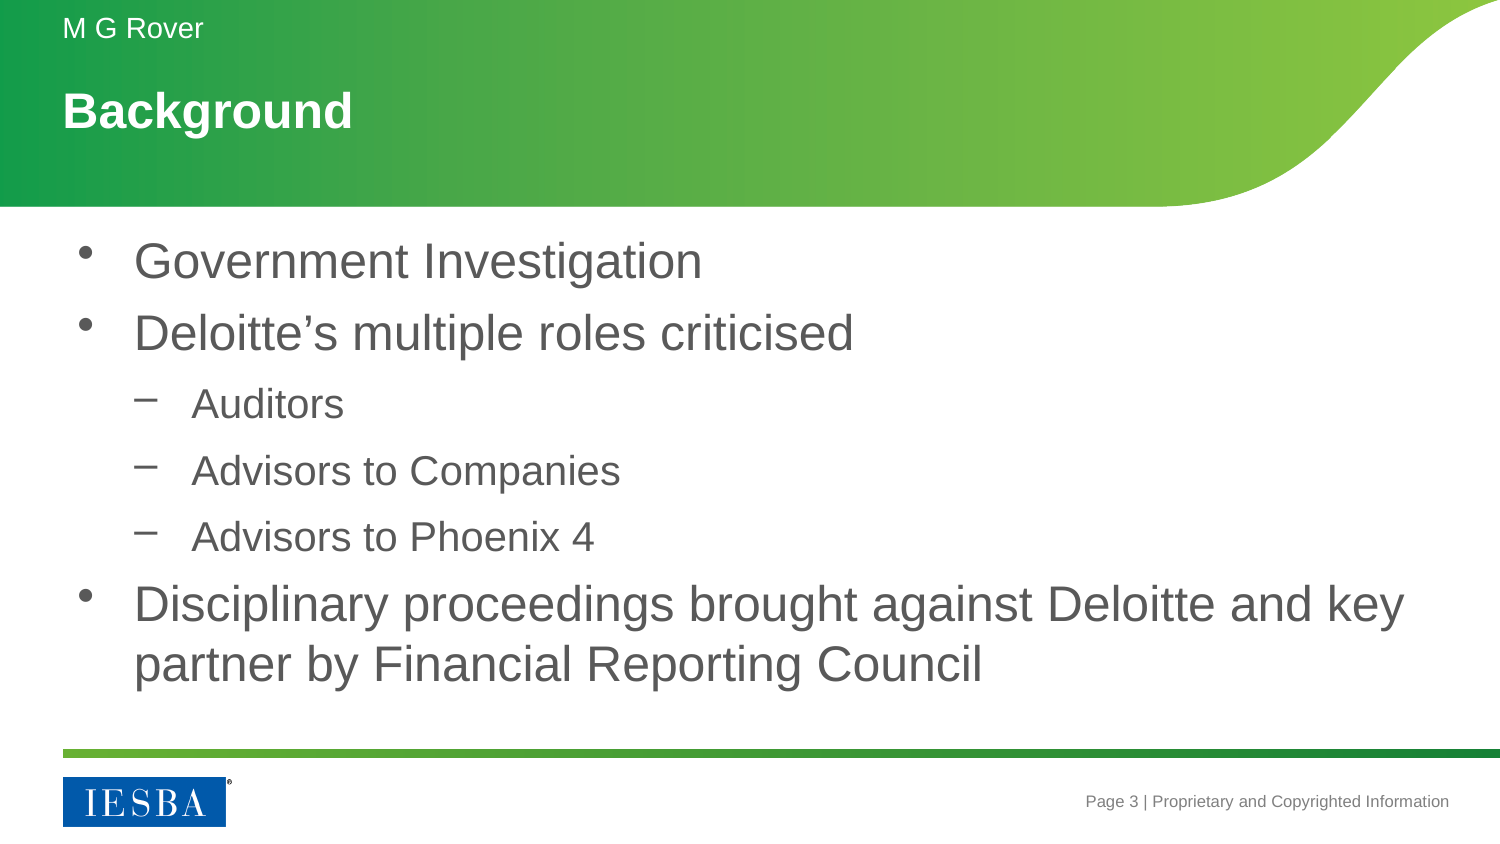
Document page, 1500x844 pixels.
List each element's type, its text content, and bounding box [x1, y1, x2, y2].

subtitle M G Rover [62, 9, 500, 38]
title Background [62, 75, 1300, 142]
picture [63, 777, 232, 827]
list Government Investigation Deloitte’s multiple roles criticised Auditors Advisors to Companies Advisors to Phoenix 4 Disciplinary proceedings brought against Deloitte and key partner by Financial Reporting Council [62, 220, 1450, 724]
picture [0, 0, 1500, 207]
